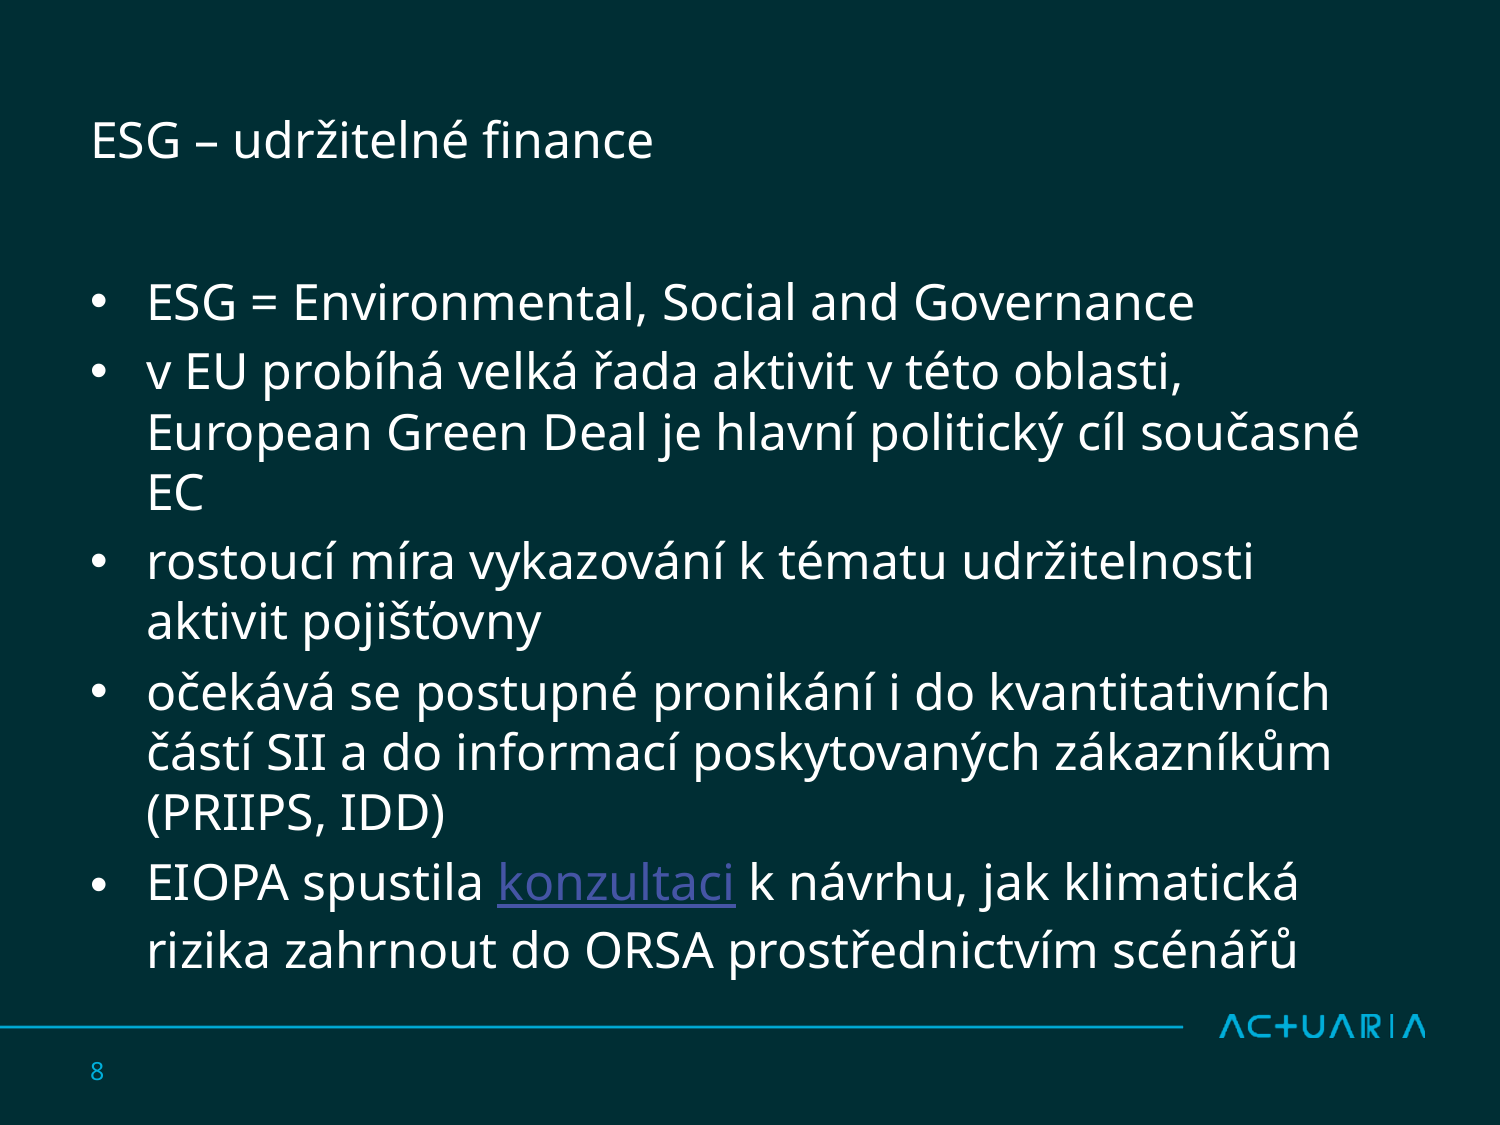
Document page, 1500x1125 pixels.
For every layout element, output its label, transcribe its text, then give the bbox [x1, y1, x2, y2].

slide_number 8 [75, 1042, 425, 1103]
title ESG – udržitelné finance [75, 45, 1425, 233]
list ESG = Environmental, Social and Governance v EU probíhá velká řada aktivit v této oblasti, European Green Deal je hlavní politický cíl současné EC rostoucí míra vykazování k tématu udržitelnosti aktivit pojišťovny očekává se postupné pronikání i do kvantitativních částí SII a do informací poskytovaných zákazníkům (PRIIPS, IDD) EIOPA spustila konzultaci k návrhu, jak klimatická rizika zahrnout do ORSA prostřednictvím scénářů [75, 262, 1425, 1005]
